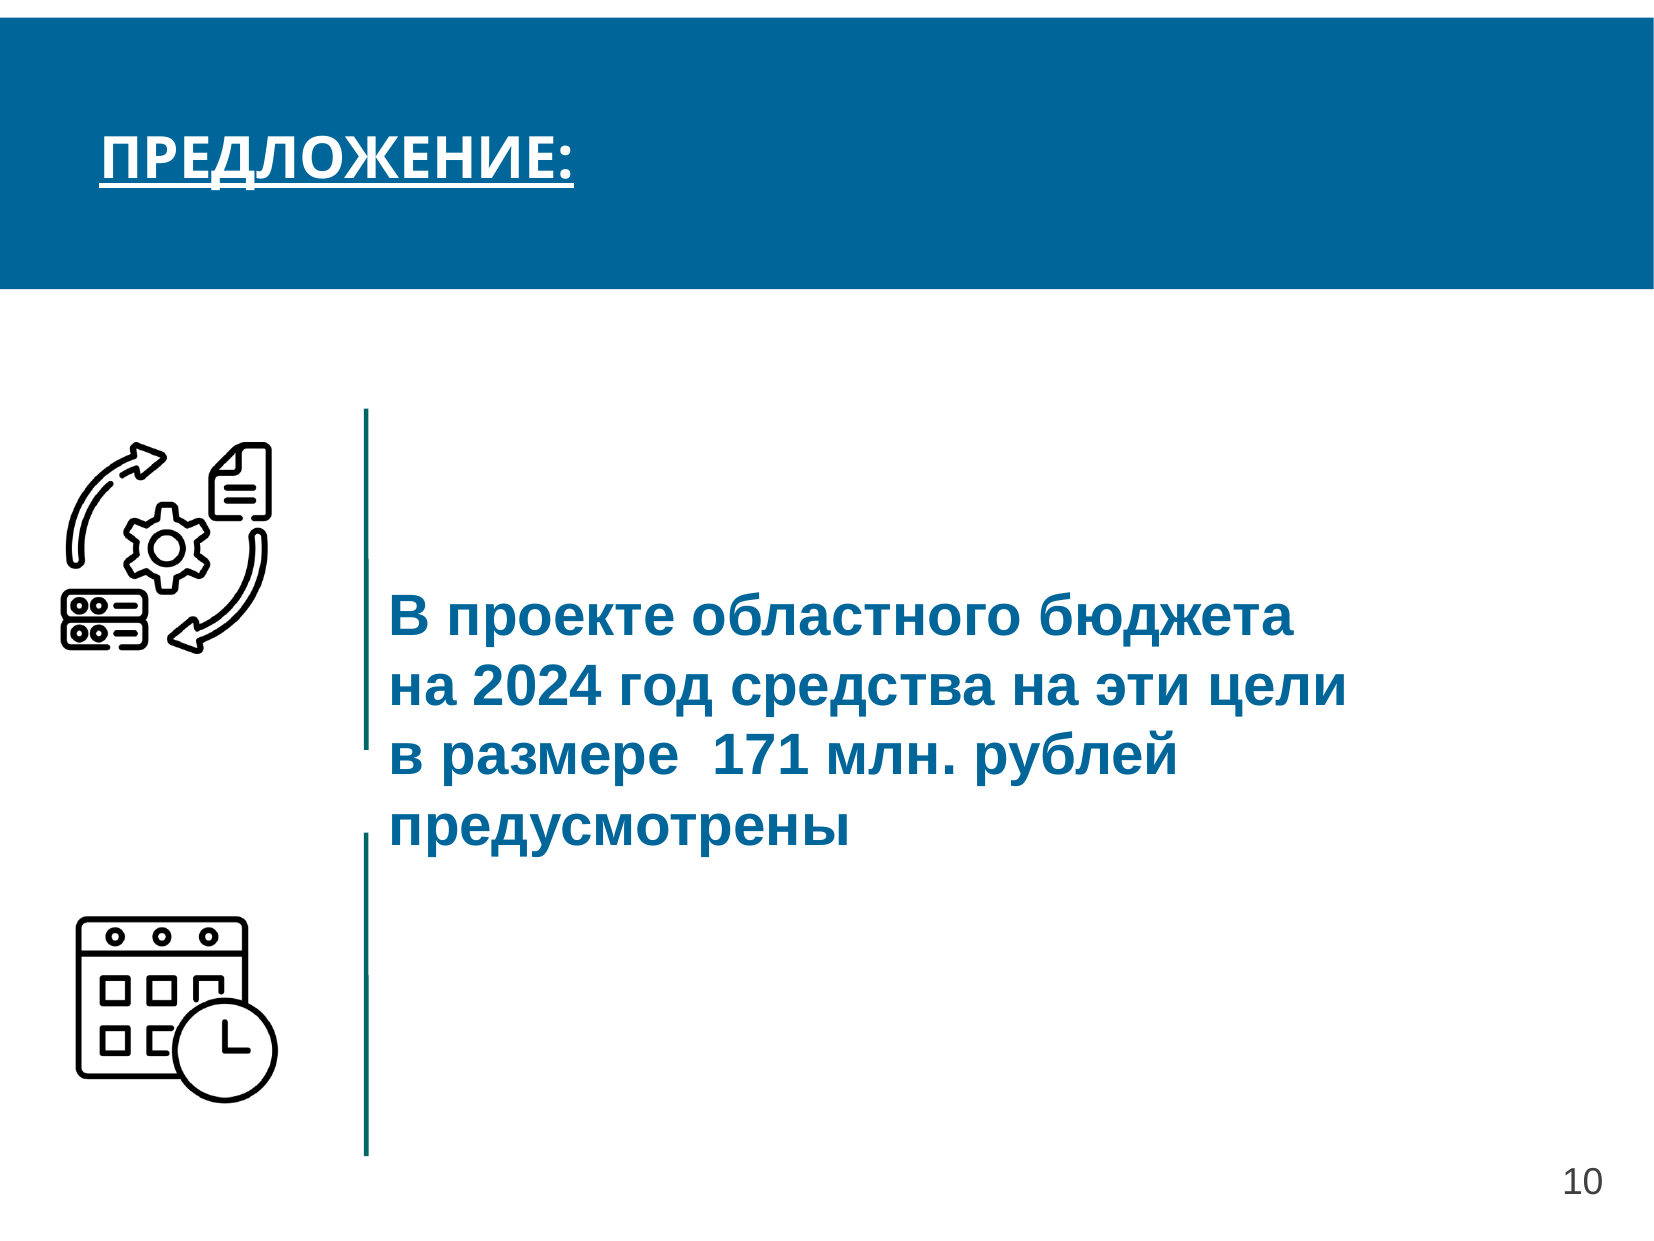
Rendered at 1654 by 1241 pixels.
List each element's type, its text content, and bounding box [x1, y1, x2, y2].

picture [58, 890, 296, 1129]
text_box ПРЕДЛОЖЕНИЕ: [82, 112, 1463, 199]
picture [60, 442, 272, 655]
text_box [0, 17, 1654, 290]
text_box В проекте областного бюджета на 2024 год средства на эти цели в размере 171 млн. рублей предусмотрены [373, 429, 1654, 865]
text_box 10 [1547, 1156, 1625, 1210]
